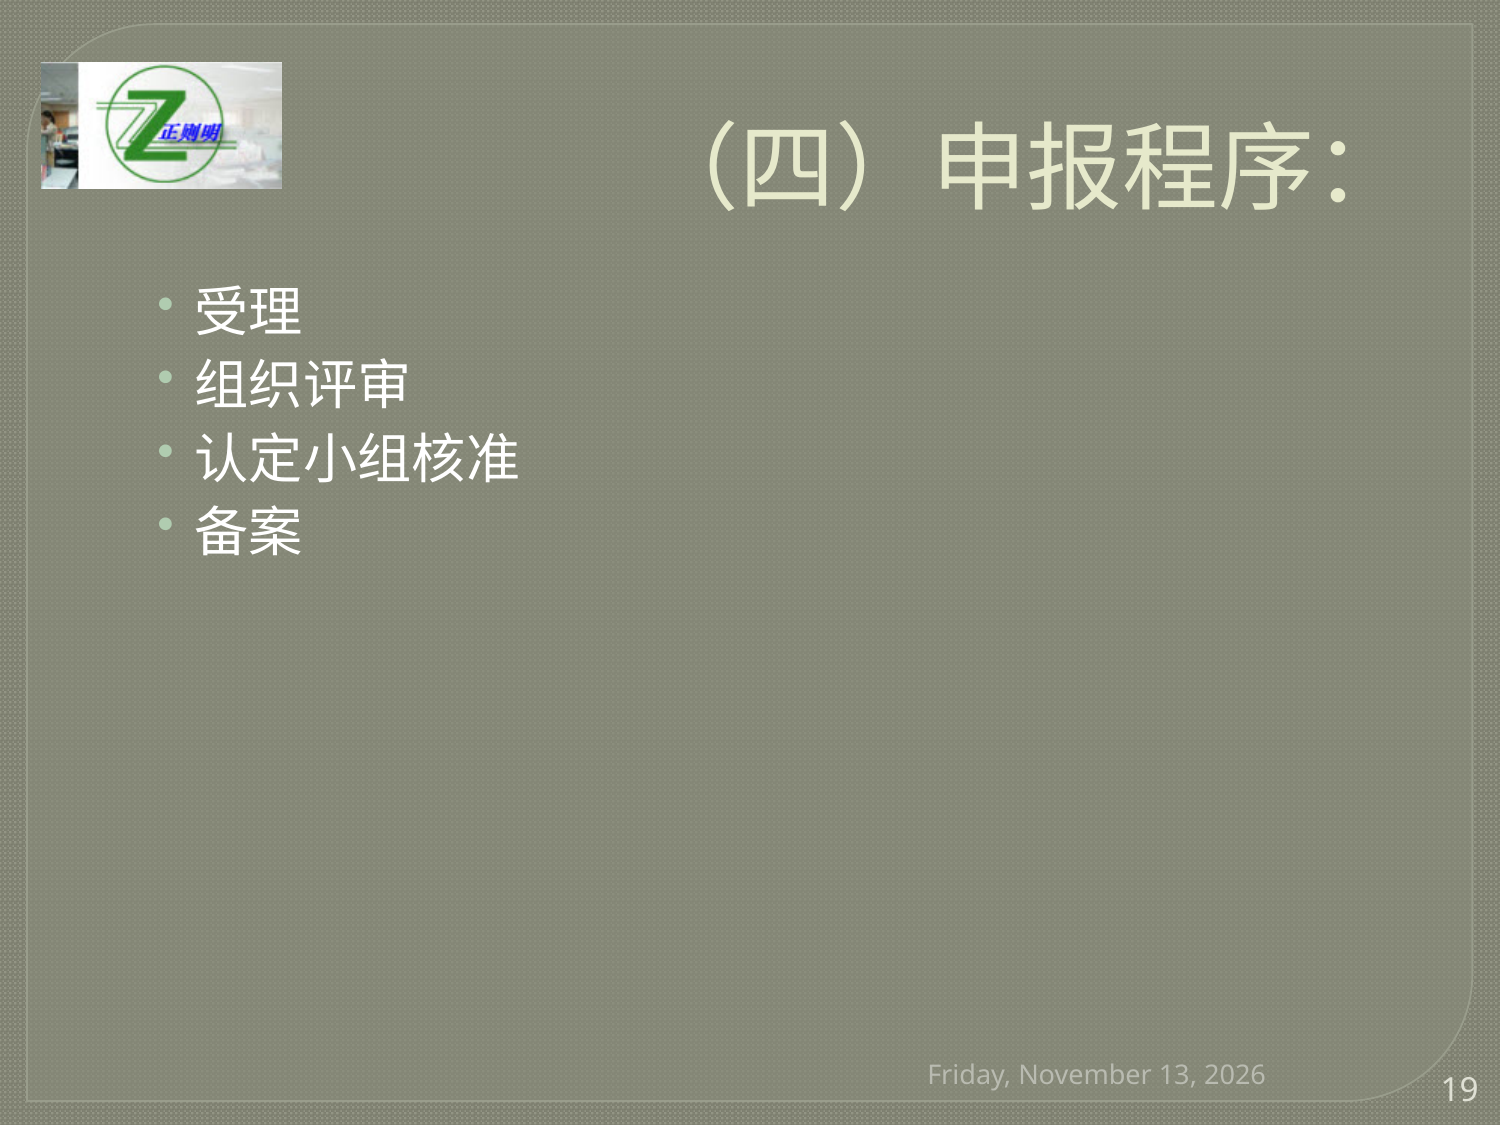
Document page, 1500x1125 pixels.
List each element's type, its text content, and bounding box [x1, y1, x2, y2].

title （四）申报程序： [75, 41, 1425, 230]
picture [41, 62, 75, 189]
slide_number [912, 1050, 1405, 1095]
slide_number 19 [1417, 1068, 1494, 1114]
list 受理 组织评审 认定小组核准 备案 [75, 270, 1425, 1013]
